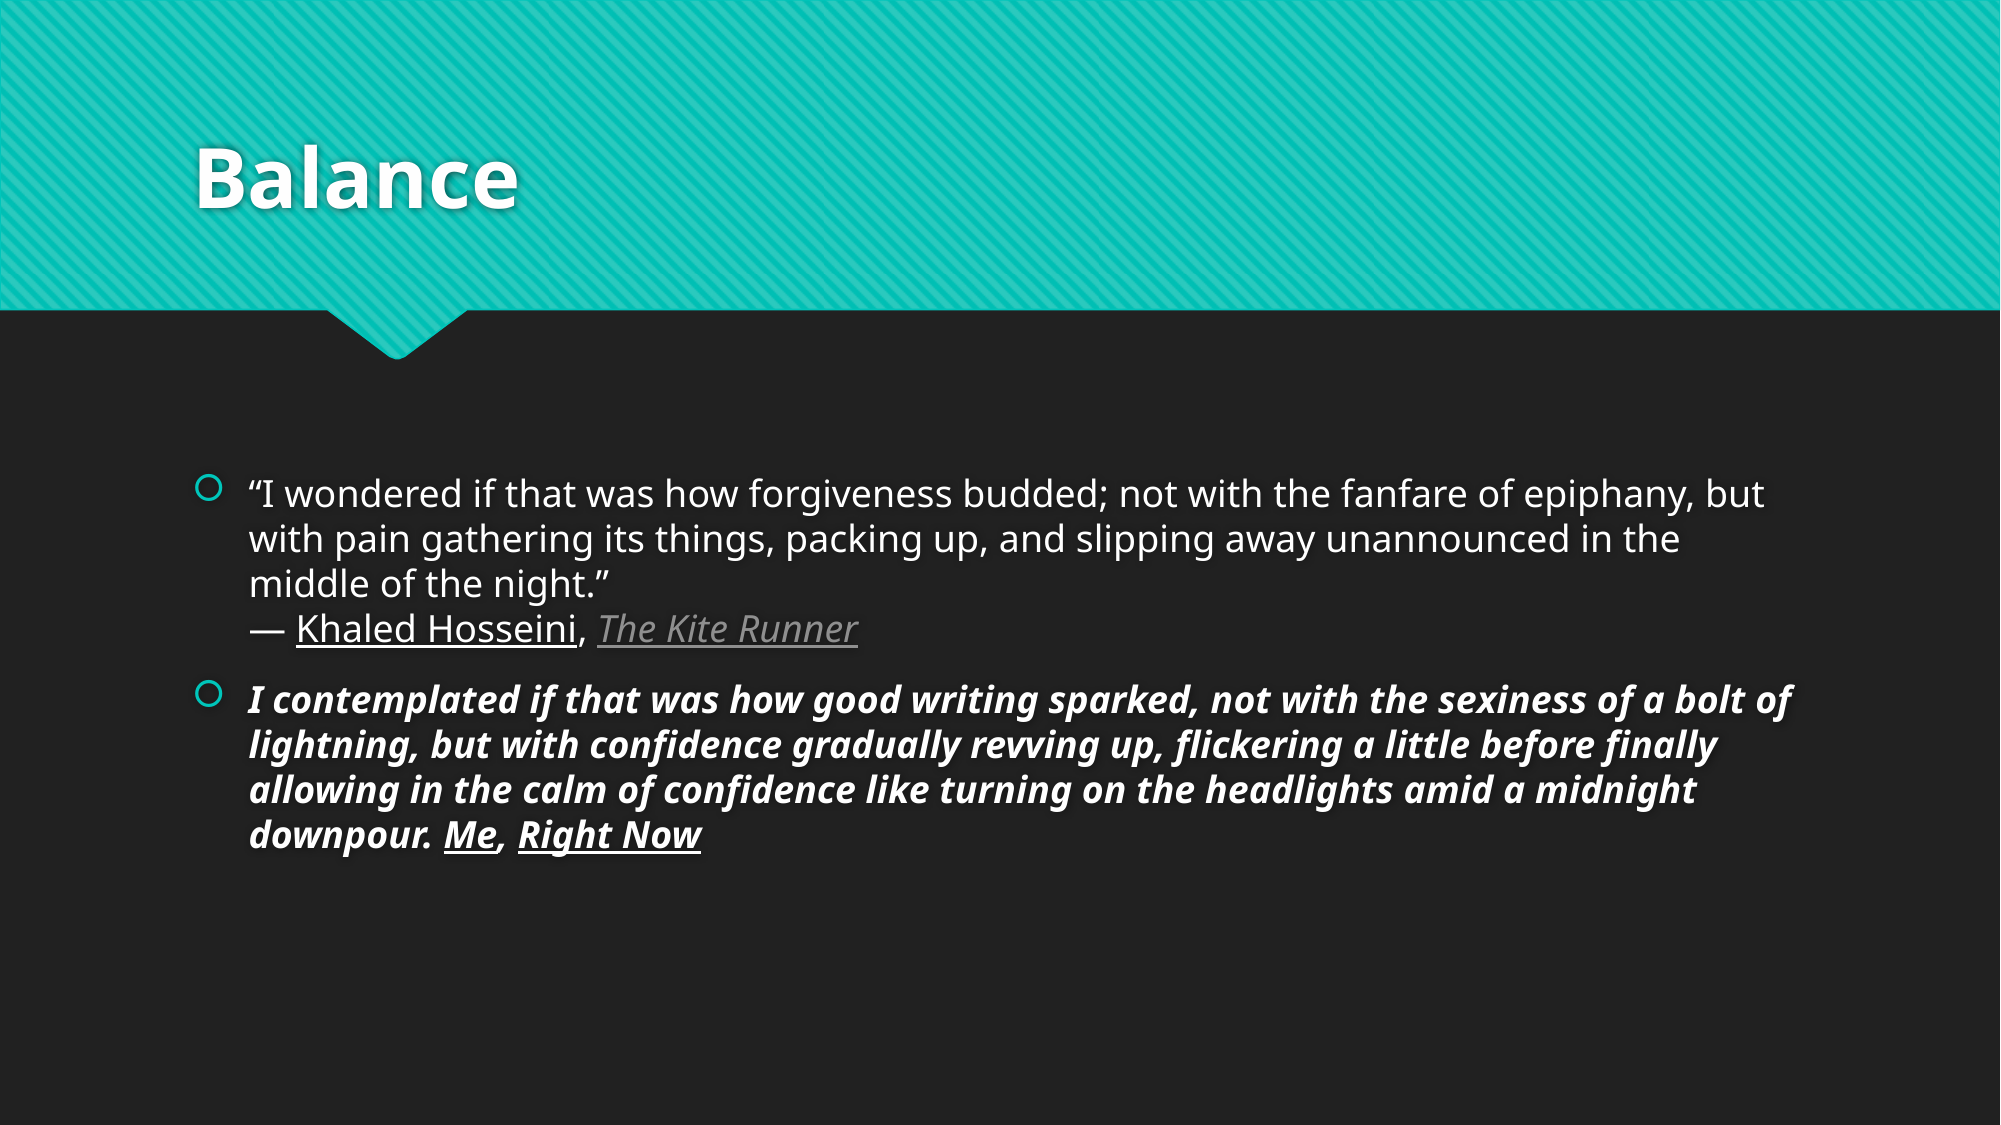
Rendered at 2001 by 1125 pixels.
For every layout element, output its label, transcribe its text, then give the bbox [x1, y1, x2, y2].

title Balance [177, 73, 1823, 233]
list “I wondered if that was how forgiveness budded; not with the fanfare of epiphany, but with pain gathering its things, packing up, and slipping away unannounced in the middle of the night.” ― Khaled Hosseini, The Kite Runner I contemplated if that was how good writing sparked, not with the sexiness of a bolt of lightning, but with confidence gradually revving up, flickering a little before finally allowing in the calm of confidence like turning on the headlights amid a midnight downpour. Me, Right Now [177, 364, 1823, 962]
